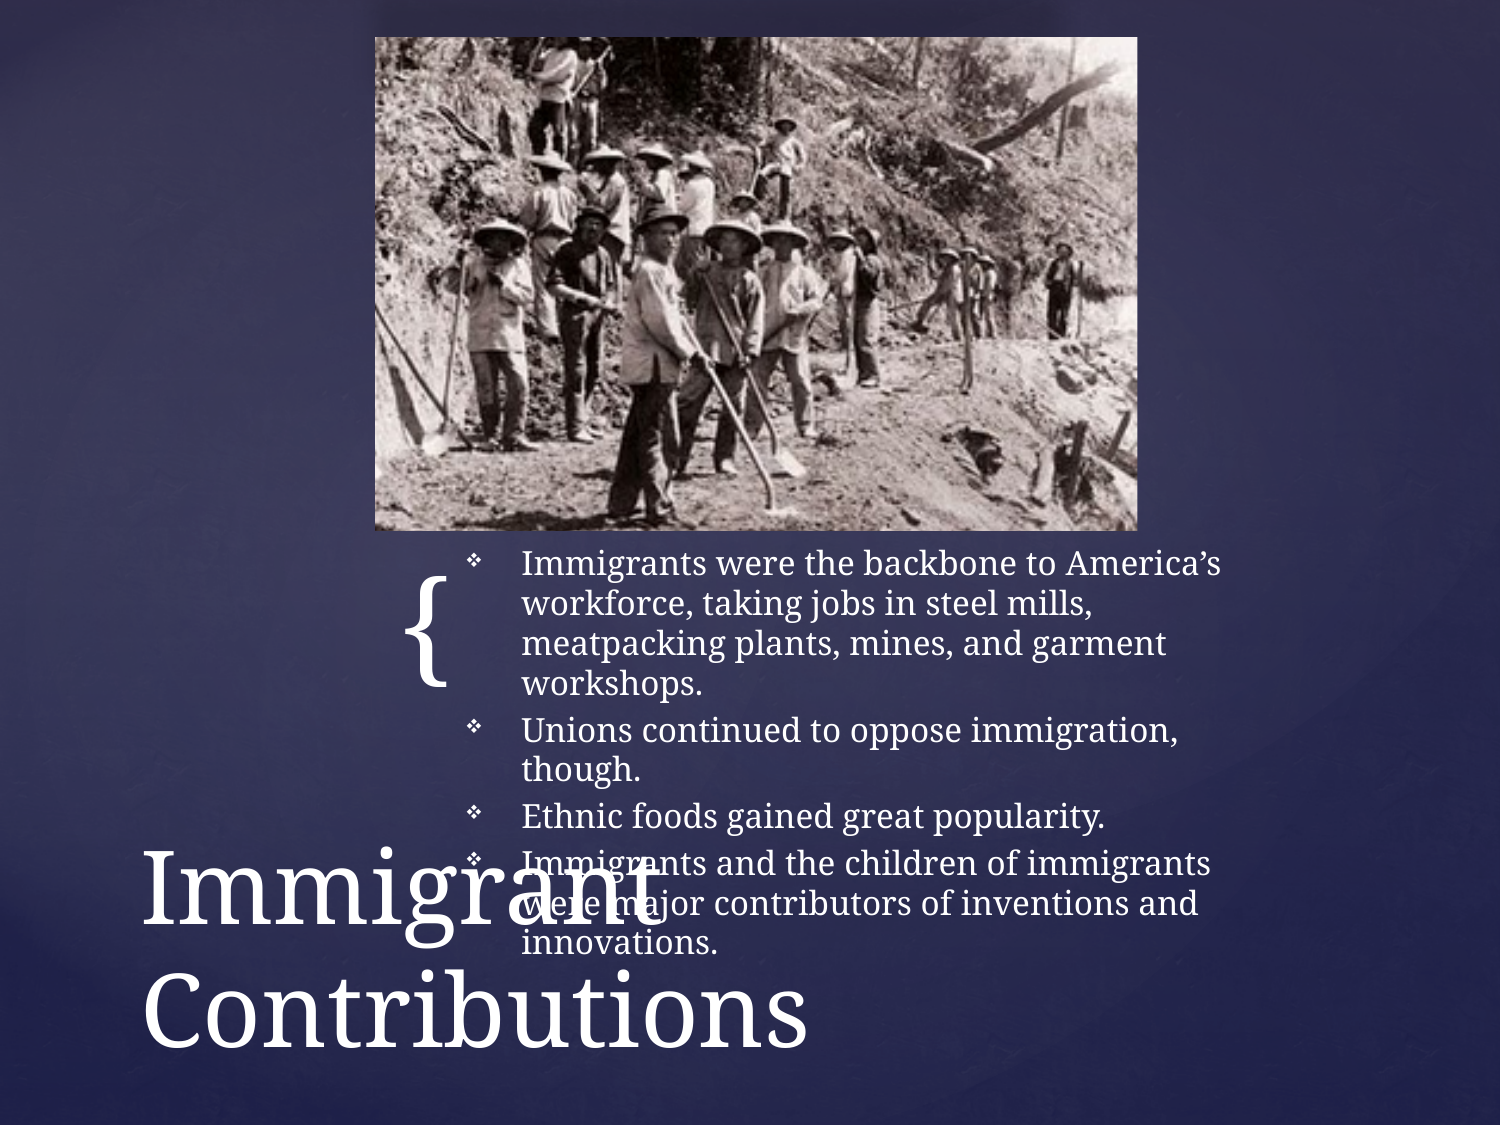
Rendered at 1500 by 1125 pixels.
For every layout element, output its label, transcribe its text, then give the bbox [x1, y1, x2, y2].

list Immigrants were the backbone to America’s workforce, taking jobs in steel mills, meatpacking plants, mines, and garment workshops. Unions continued to oppose immigration, though. Ethnic foods gained great popularity. Immigrants and the children of immigrants were major contributors of inventions and innovations. [450, 566, 1275, 924]
title Immigrant Contributions [125, 924, 1363, 1075]
picture [374, 36, 1138, 532]
